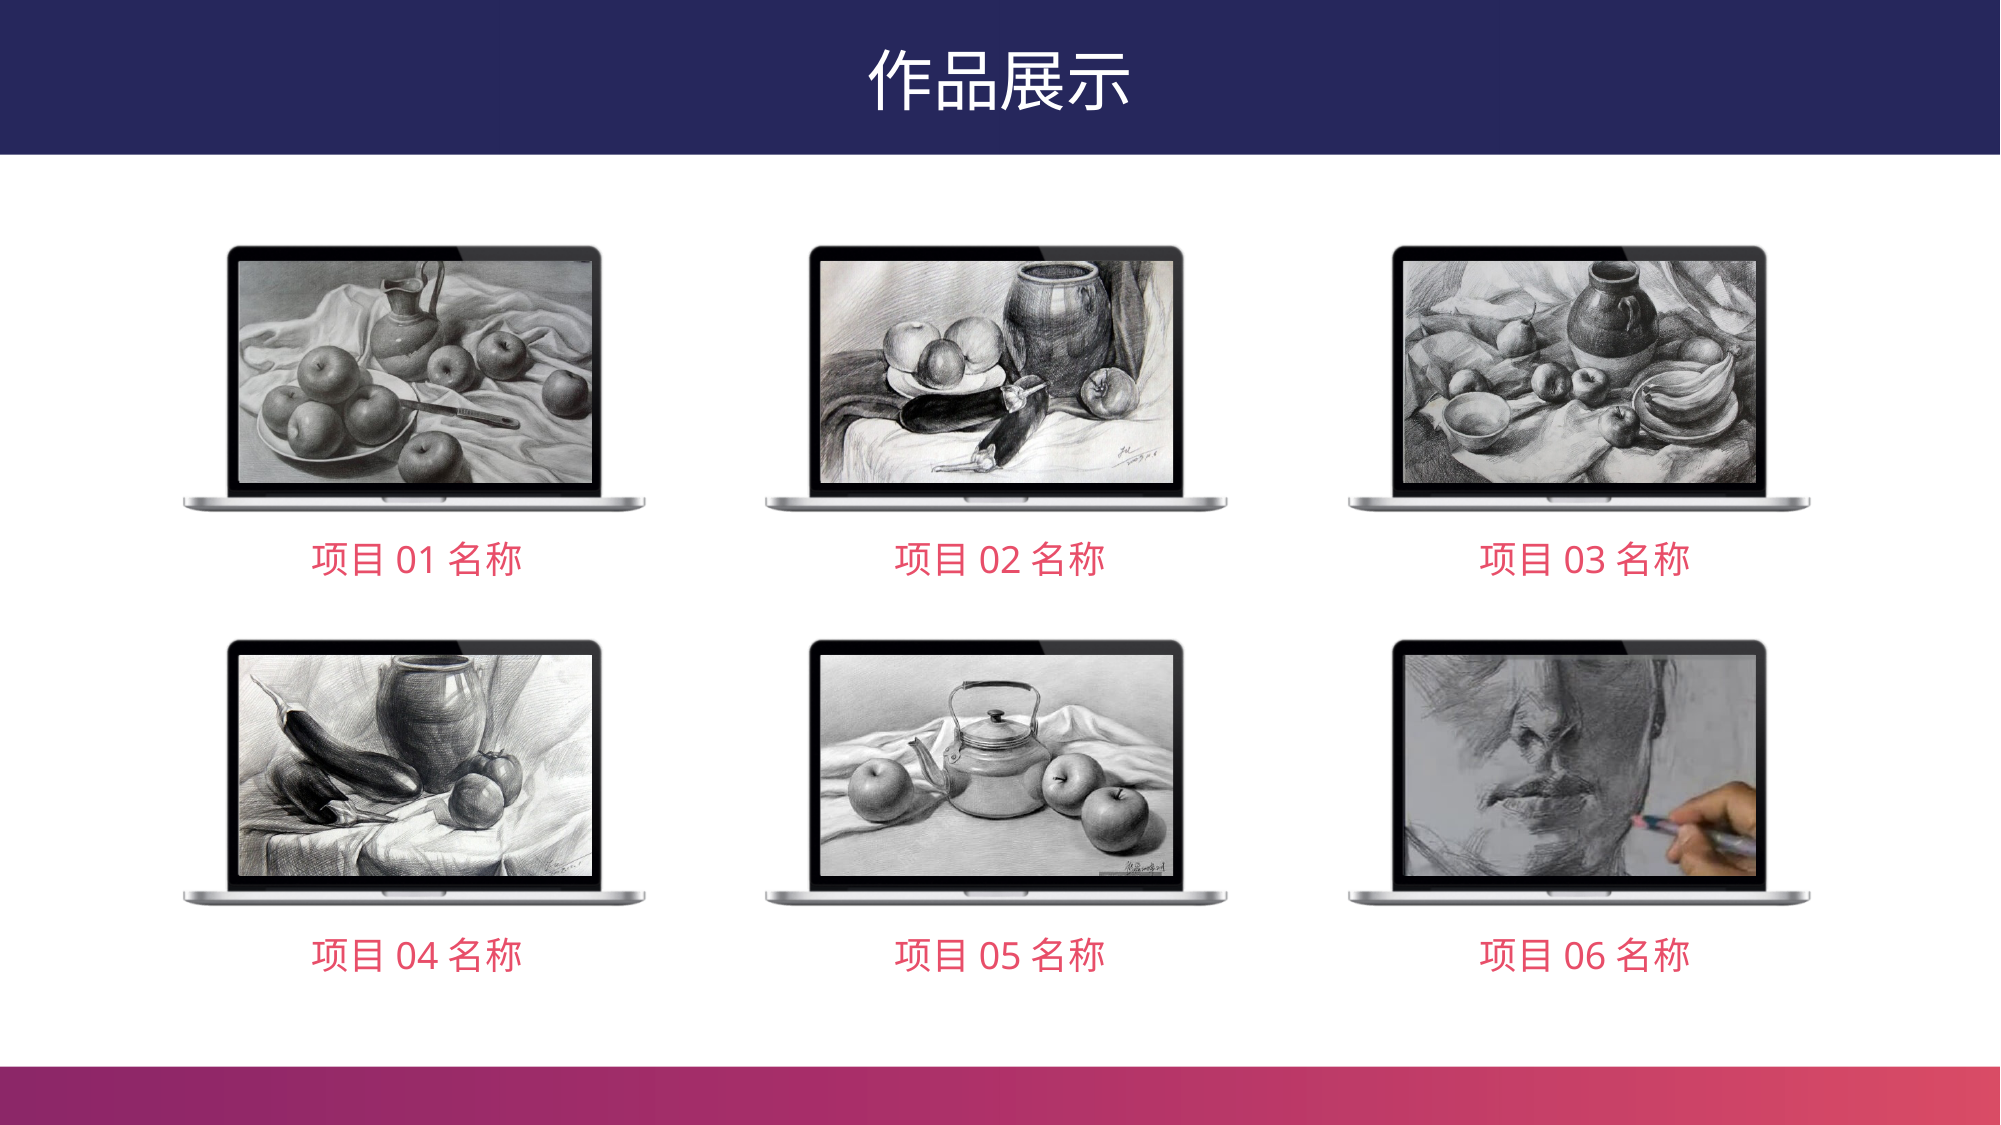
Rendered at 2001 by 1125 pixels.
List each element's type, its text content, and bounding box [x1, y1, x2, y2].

picture [1328, 618, 1837, 925]
picture [1328, 224, 1837, 531]
text_box 项目06名称 [1405, 925, 1765, 985]
picture [745, 224, 1254, 531]
text_box 项目03名称 [1405, 531, 1765, 589]
text_box 项目01名称 [237, 531, 597, 589]
picture [745, 618, 1254, 925]
picture [0, 1067, 2000, 1125]
text_box 项目05名称 [820, 925, 1180, 985]
picture [163, 224, 672, 531]
text_box 项目02名称 [820, 531, 1180, 589]
picture [0, 0, 2000, 154]
text_box 作品展示 [407, 31, 1593, 126]
picture [163, 618, 672, 925]
text_box 项目04名称 [237, 925, 597, 985]
